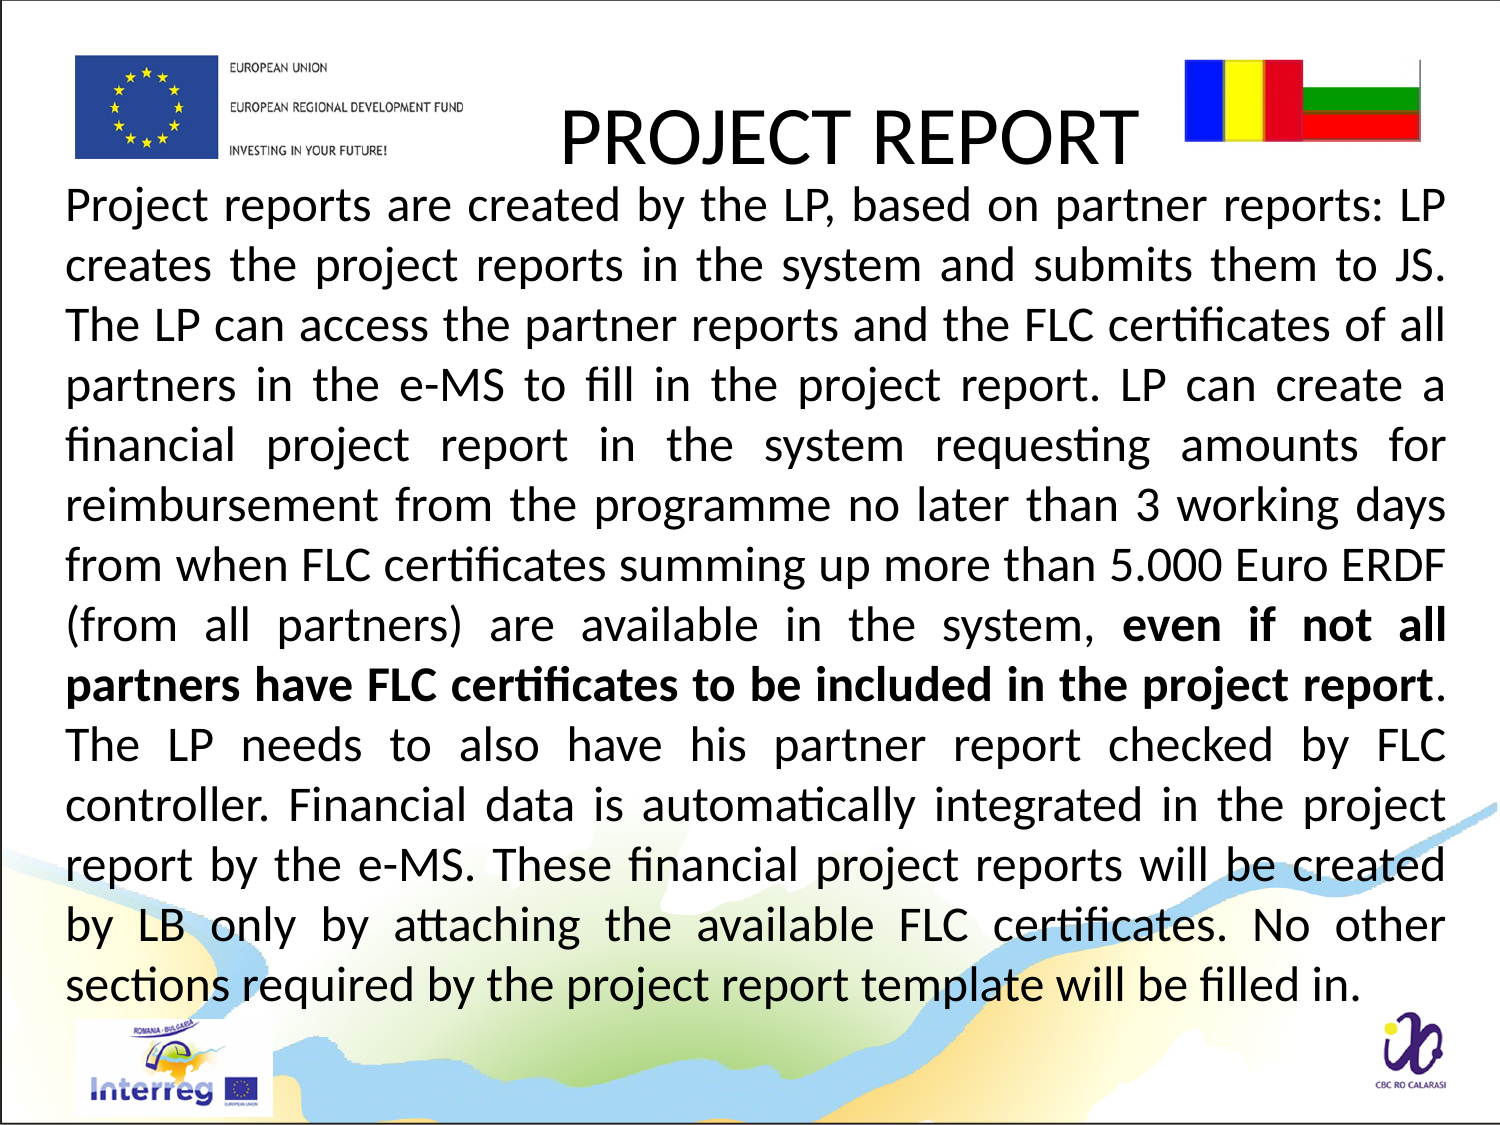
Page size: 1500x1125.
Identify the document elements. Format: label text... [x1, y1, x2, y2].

picture [0, 0, 1500, 1125]
list Project reports are created by the LP, based on partner reports: LP creates the project reports in the system and submits them to JS. The LP can access the partner reports and the FLC certificates of all partners in the e-MS to fill in the project report. LP can create a financial project report in the system requesting amounts for reimbursement from the programme no later than 3 working days from when FLC certificates summing up more than 5.000 Euro ERDF (from all partners) are available in the system, even if not all partners have FLC certificates to be included in the project report. The LP needs to also have his partner report checked by FLC controller. Financial data is automatically integrated in the project report by the e-MS. These financial project reports will be created by LB only by attaching the available FLC certificates. No other sections required by the project report template will be filled in. [49, 163, 1463, 952]
title PROJECT REPORT [537, 37, 1163, 163]
